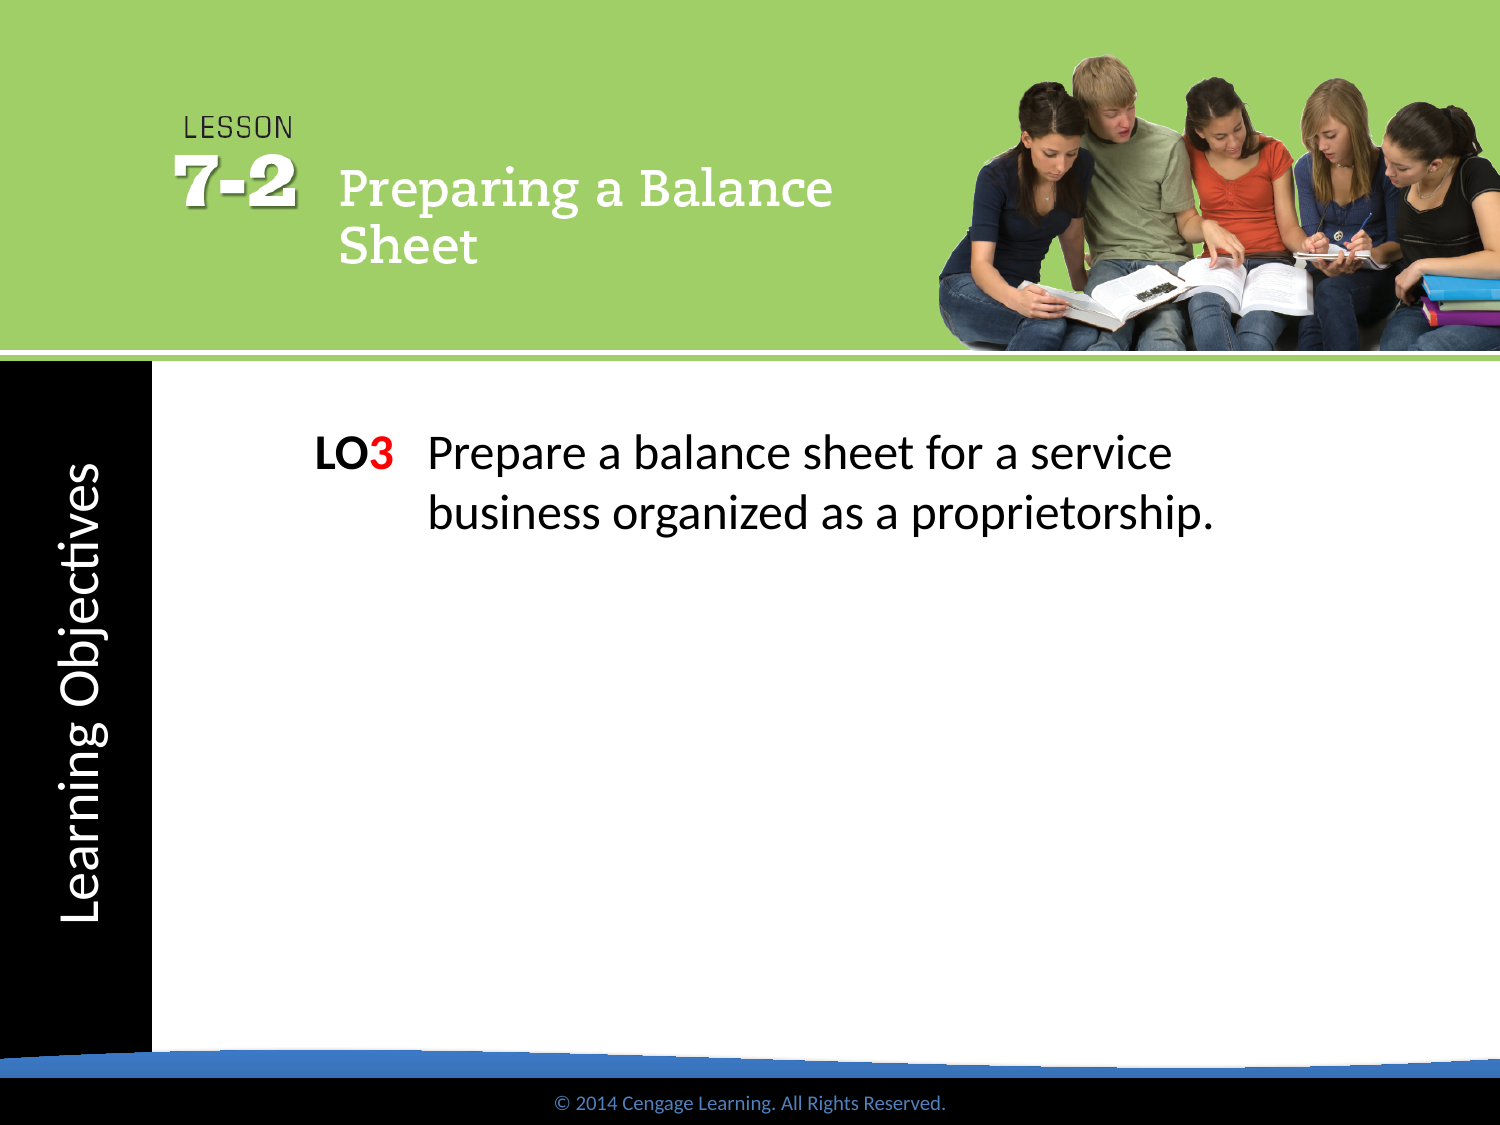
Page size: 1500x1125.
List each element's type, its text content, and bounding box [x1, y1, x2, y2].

text_box © 2014 Cengage Learning. All Rights Reserved. [0, 1078, 1500, 1125]
text_box Learning Objectives [0, 368, 152, 1058]
text_box LO3 Prepare a balance sheet for a service business organized as a proprietorship. [299, 412, 1350, 548]
text_box [0, 1050, 1500, 1078]
picture [0, 0, 1500, 361]
